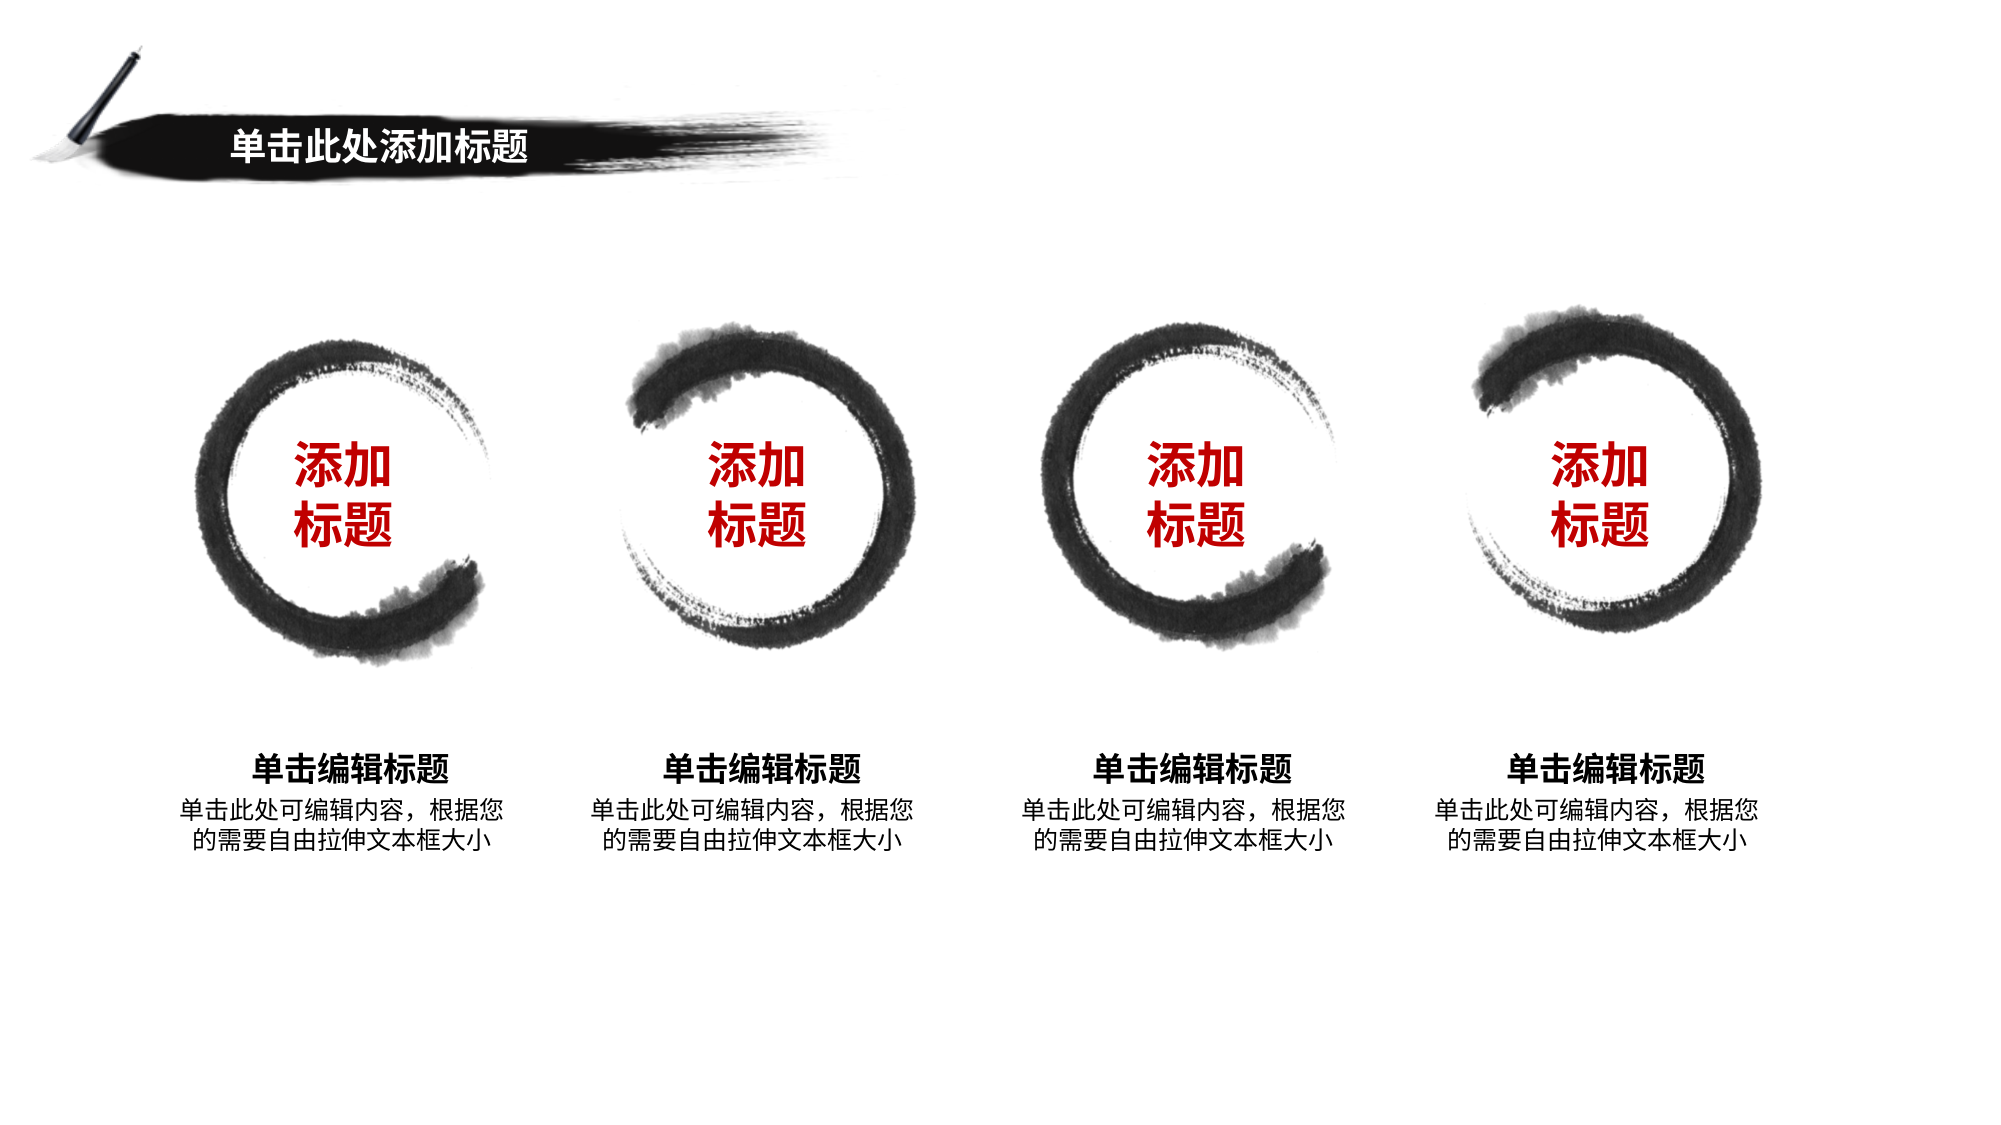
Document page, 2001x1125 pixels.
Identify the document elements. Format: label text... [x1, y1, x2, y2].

text_box 单击此处可编辑内容，根据您的需要自由拉伸文本框大小 [168, 794, 516, 855]
text_box 单击此处可编辑内容，根据您的需要自由拉伸文本框大小 [1010, 794, 1357, 855]
text_box 单击编辑标题 [570, 747, 954, 788]
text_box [184, 318, 512, 671]
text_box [1030, 301, 1358, 654]
text_box 单击编辑标题 [159, 747, 543, 788]
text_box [598, 318, 925, 671]
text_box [1444, 301, 1771, 654]
text_box 单击编辑标题 [1414, 747, 1798, 788]
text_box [24, 34, 906, 194]
text_box 单击此处可编辑内容，根据您的需要自由拉伸文本框大小 [1423, 794, 1771, 855]
text_box 单击编辑标题 [1001, 747, 1385, 788]
text_box 单击此处可编辑内容，根据您的需要自由拉伸文本框大小 [579, 794, 926, 855]
